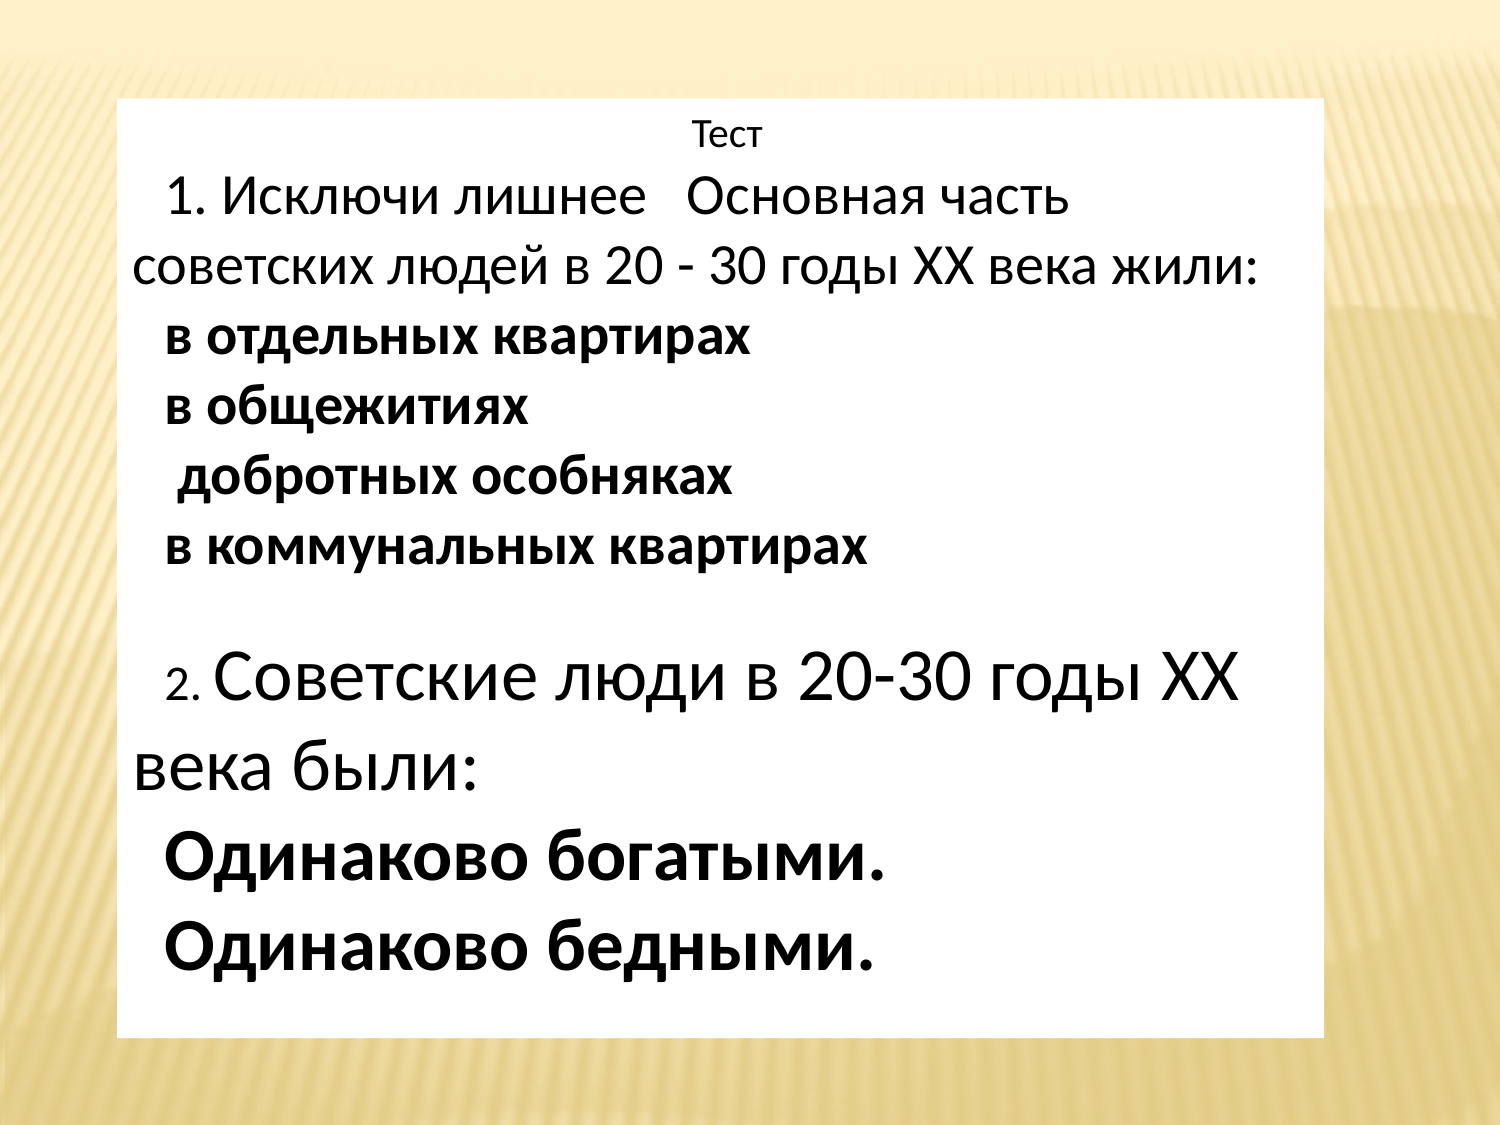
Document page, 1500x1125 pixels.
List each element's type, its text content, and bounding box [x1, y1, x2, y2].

text_box Тест 1. Исключи лишнее Основная часть советских людей в 20 - 30 годы XX века жили: в отдельных квартирах в общежитиях добротных особняках в коммунальных квартирах 2. Советские люди в 20-30 годы XX века были: Одинаково богатыми. Одинаково бедными. [117, 98, 1325, 1039]
